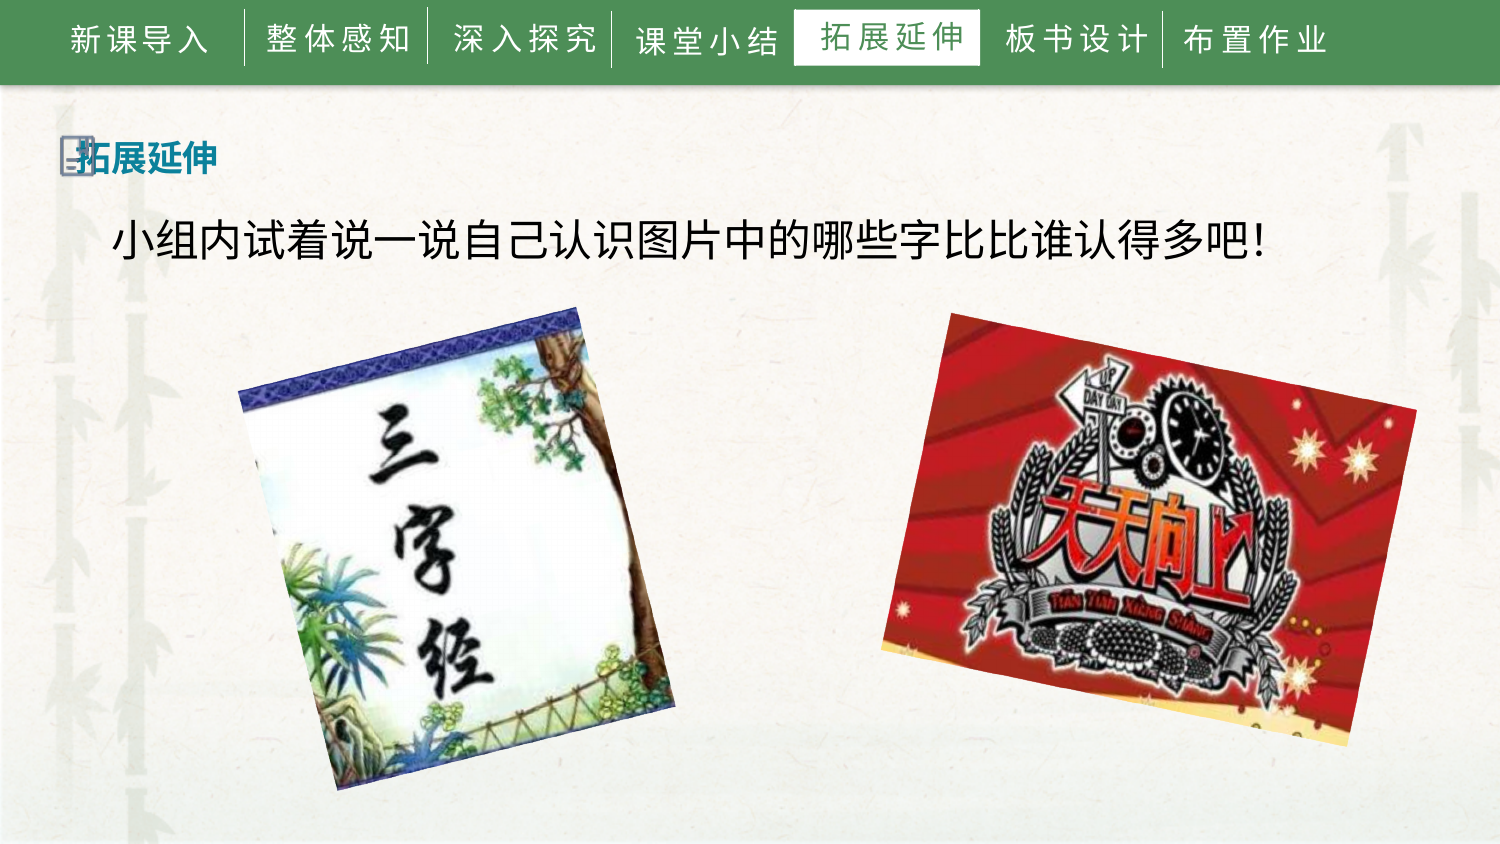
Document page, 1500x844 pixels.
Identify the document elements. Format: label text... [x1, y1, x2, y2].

text_box 小组内试着说一说自己认识图片中的哪些字比比谁认得多吧！ [100, 207, 1314, 272]
text_box 拓展延伸 [35, 123, 1330, 188]
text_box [0, 0, 1500, 86]
picture [0, 86, 1500, 844]
